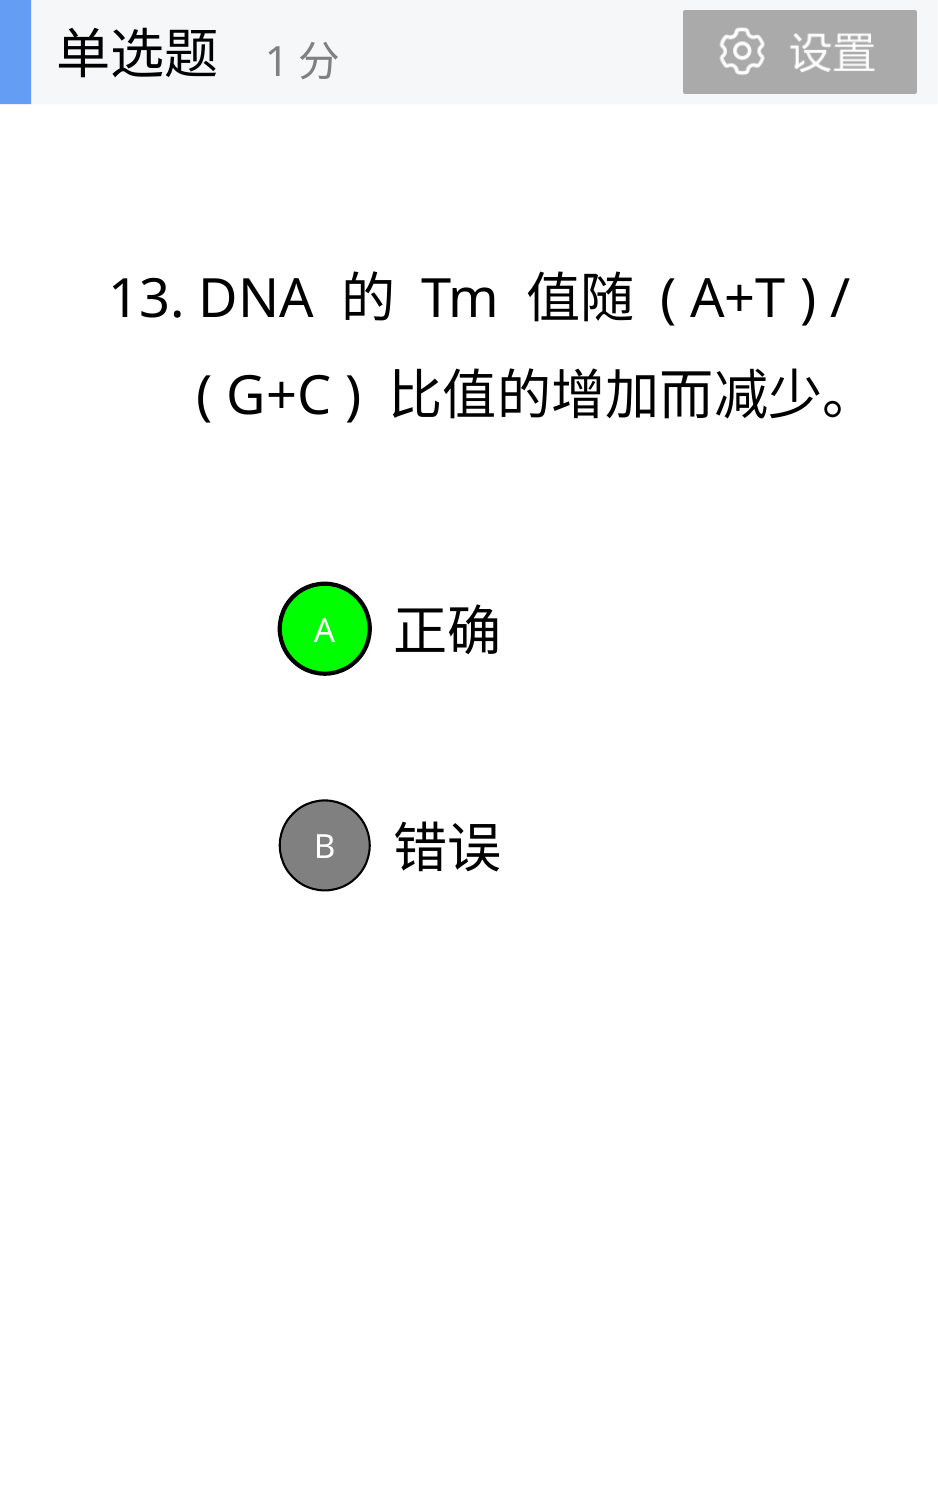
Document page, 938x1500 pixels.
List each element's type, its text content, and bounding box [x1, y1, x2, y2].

text_box 13. DNA 的 Tm 值随 ( A+T ) / ( G+C ) 比值的增加而减少。 [93, 222, 869, 434]
text_box 错误 [378, 805, 534, 886]
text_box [0, 0, 938, 105]
picture [683, 10, 917, 94]
text_box A [278, 582, 371, 675]
text_box 正确 [378, 588, 534, 670]
text_box B [278, 799, 371, 892]
